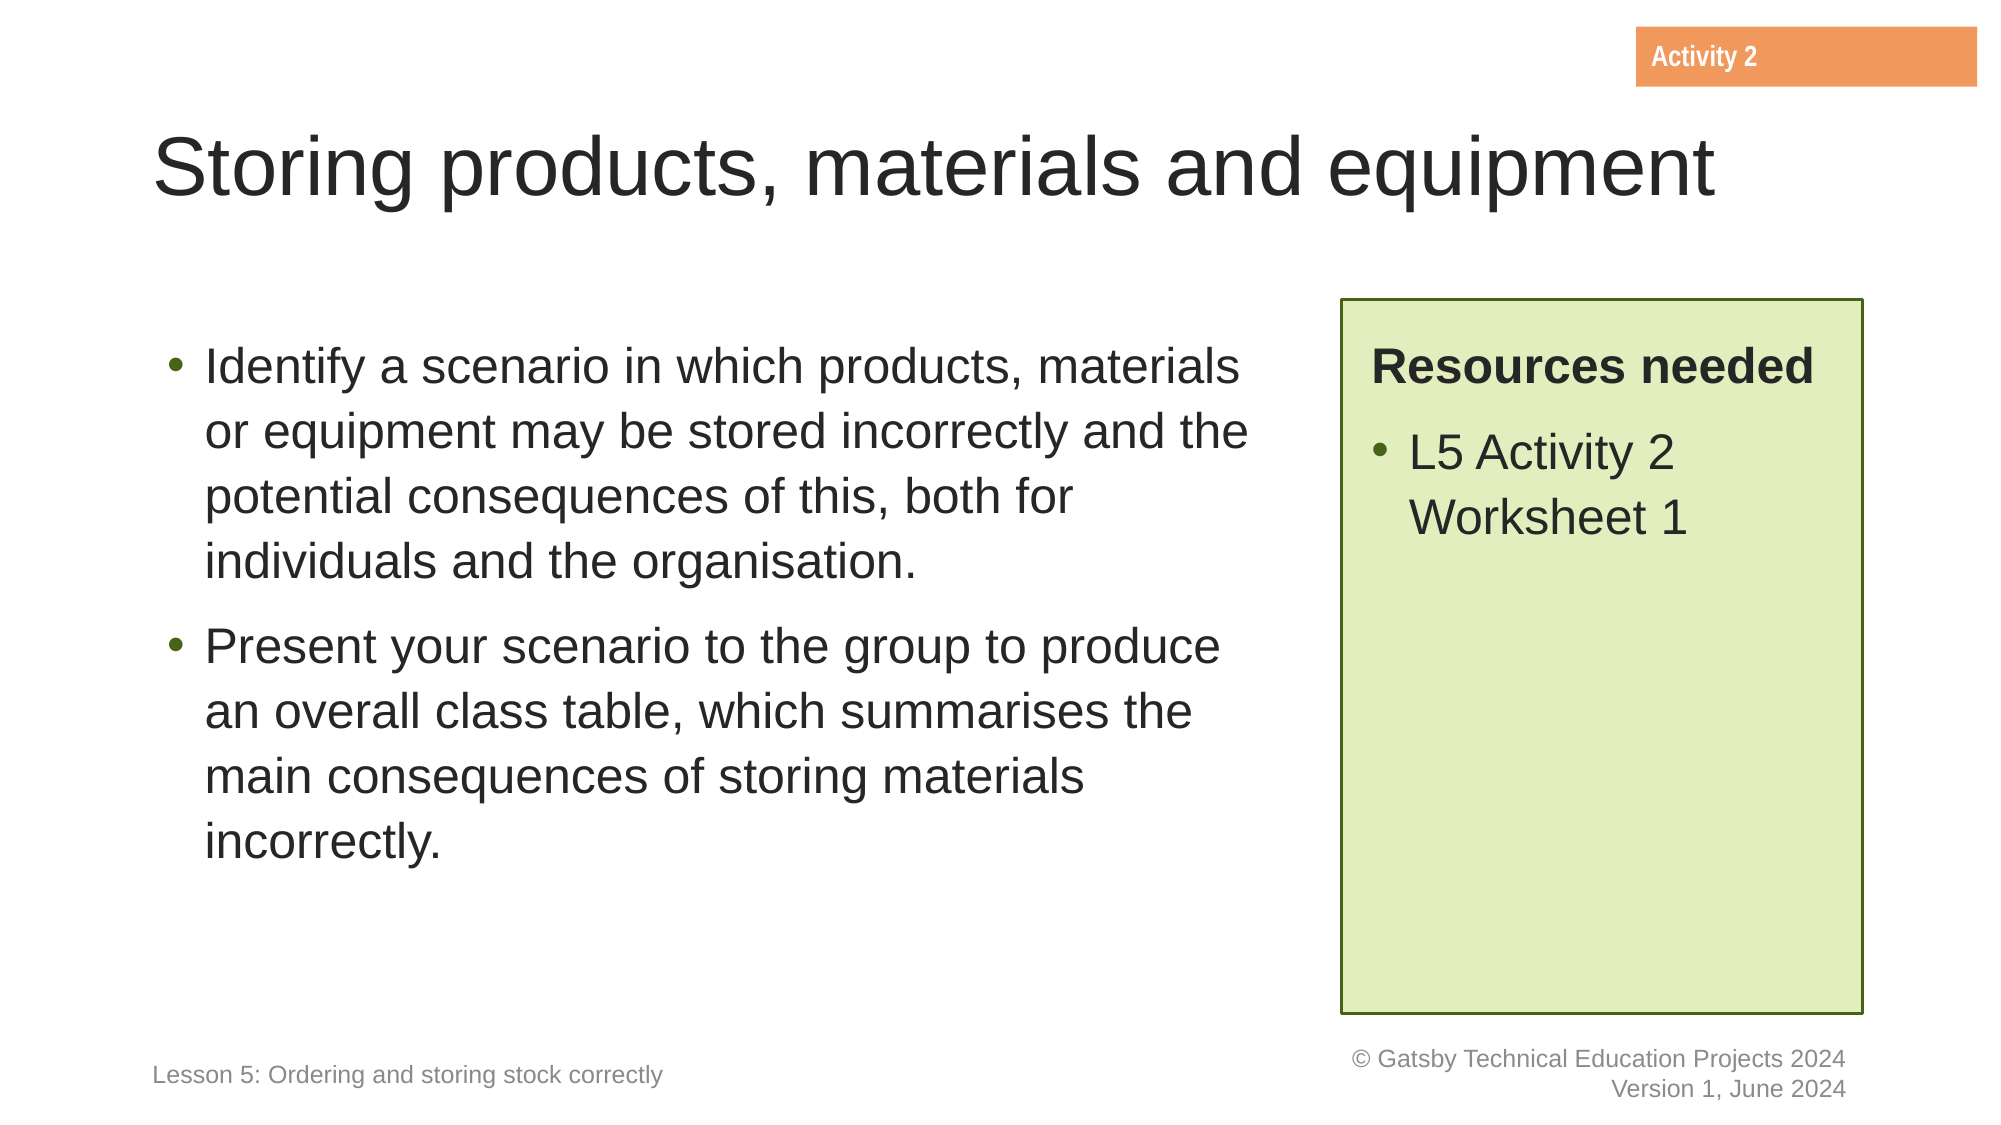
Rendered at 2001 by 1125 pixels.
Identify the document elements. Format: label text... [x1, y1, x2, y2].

list Resources needed L5 Activity 2 Worksheet 1 [1340, 298, 1864, 1015]
list Lesson 5: Ordering and storing stock correctly [137, 1042, 829, 1103]
list Identify a scenario in which products, materials or equipment may be stored incorrectly and the potential consequences of this, both for individuals and the organisation. Present your scenario to the group to produce an overall class table, which summarises the main consequences of storing materials incorrectly. [137, 299, 1300, 1014]
list Activity 2 [1636, 26, 1978, 87]
title Storing products, materials and equipment [137, 59, 1863, 278]
